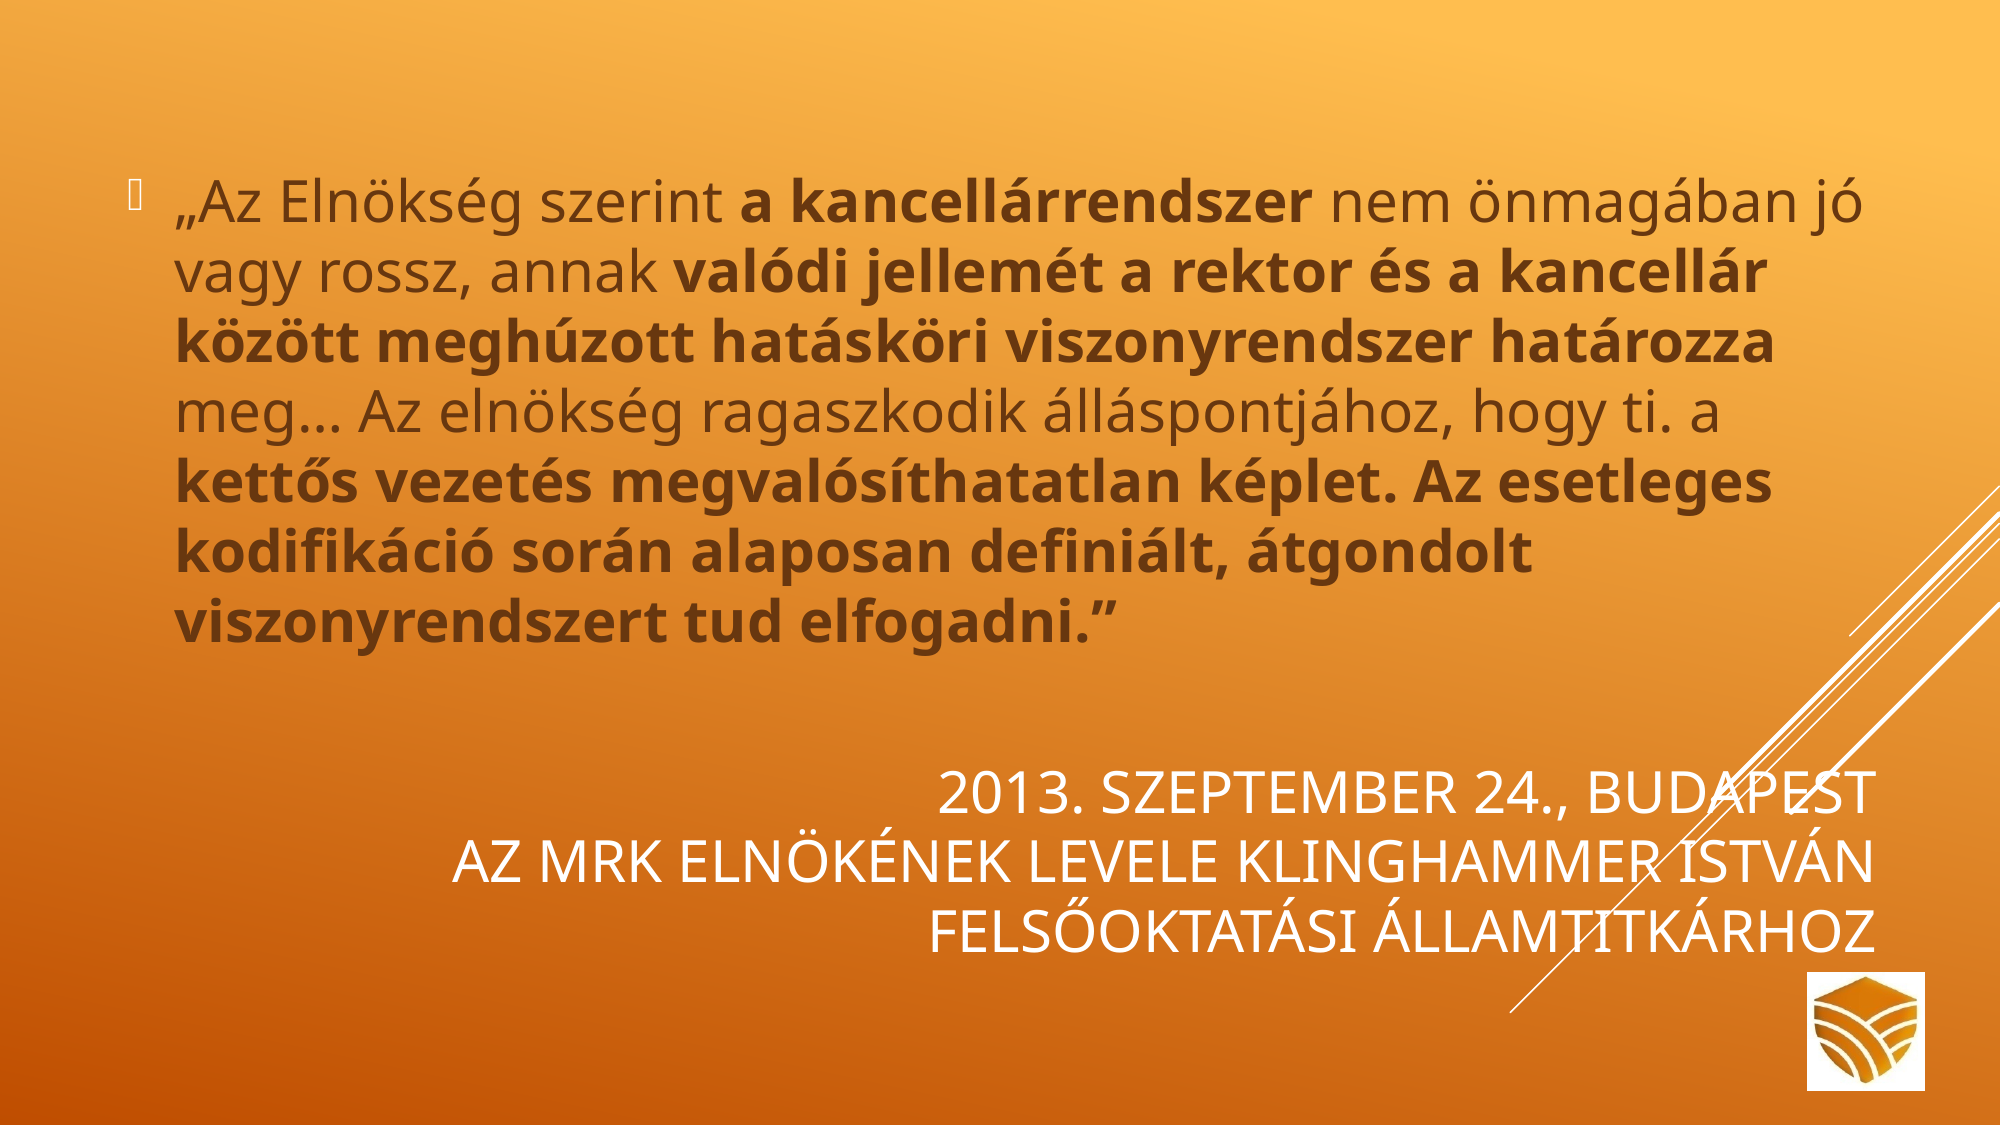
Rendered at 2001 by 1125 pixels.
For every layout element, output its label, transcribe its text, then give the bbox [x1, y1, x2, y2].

picture [1807, 972, 1925, 1091]
list „Az Elnökség szerint a kancellárrendszer nem önmagában jó vagy rossz, annak valódi jellemét a rektor és a kancellár között meghúzott hatásköri viszonyrendszer határozza meg… Az elnökség ragaszkodik álláspontjához, hogy ti. a kettős vezetés megvalósíthatatlan képlet. Az esetleges kodifikáció során alaposan definiált, átgondolt viszonyrendszert tud elfogadni.” [112, 112, 1904, 706]
title 2013. Szeptember 24., Budapest Az MRK elnökének levele Klinghammer István felsőoktatási államtitkárhoz [112, 736, 1893, 984]
